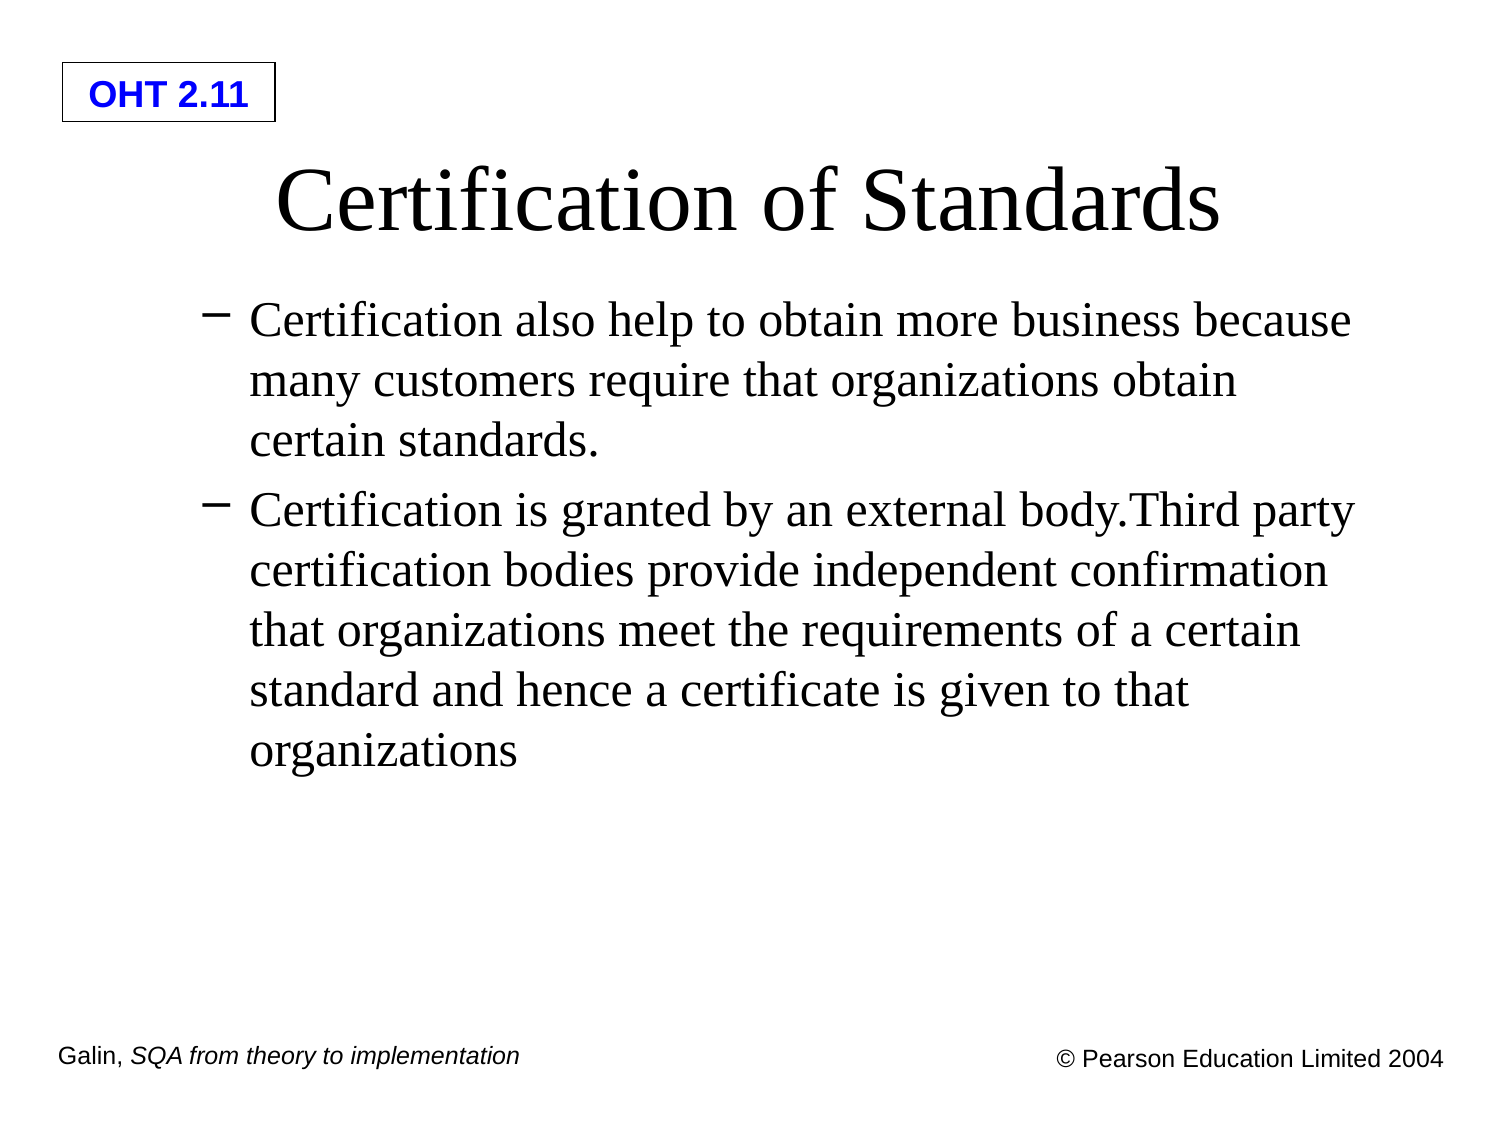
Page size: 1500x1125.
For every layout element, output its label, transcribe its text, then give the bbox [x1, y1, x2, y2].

list Certification also help to obtain more business because many customers require that organizations obtain certain standards. Certification is granted by an external body.Third party certification bodies provide independent confirmation that organizations meet the requirements of a certain standard and hence a certificate is given to that organizations [112, 278, 1388, 1036]
title Certification of Standards [112, 99, 1388, 278]
